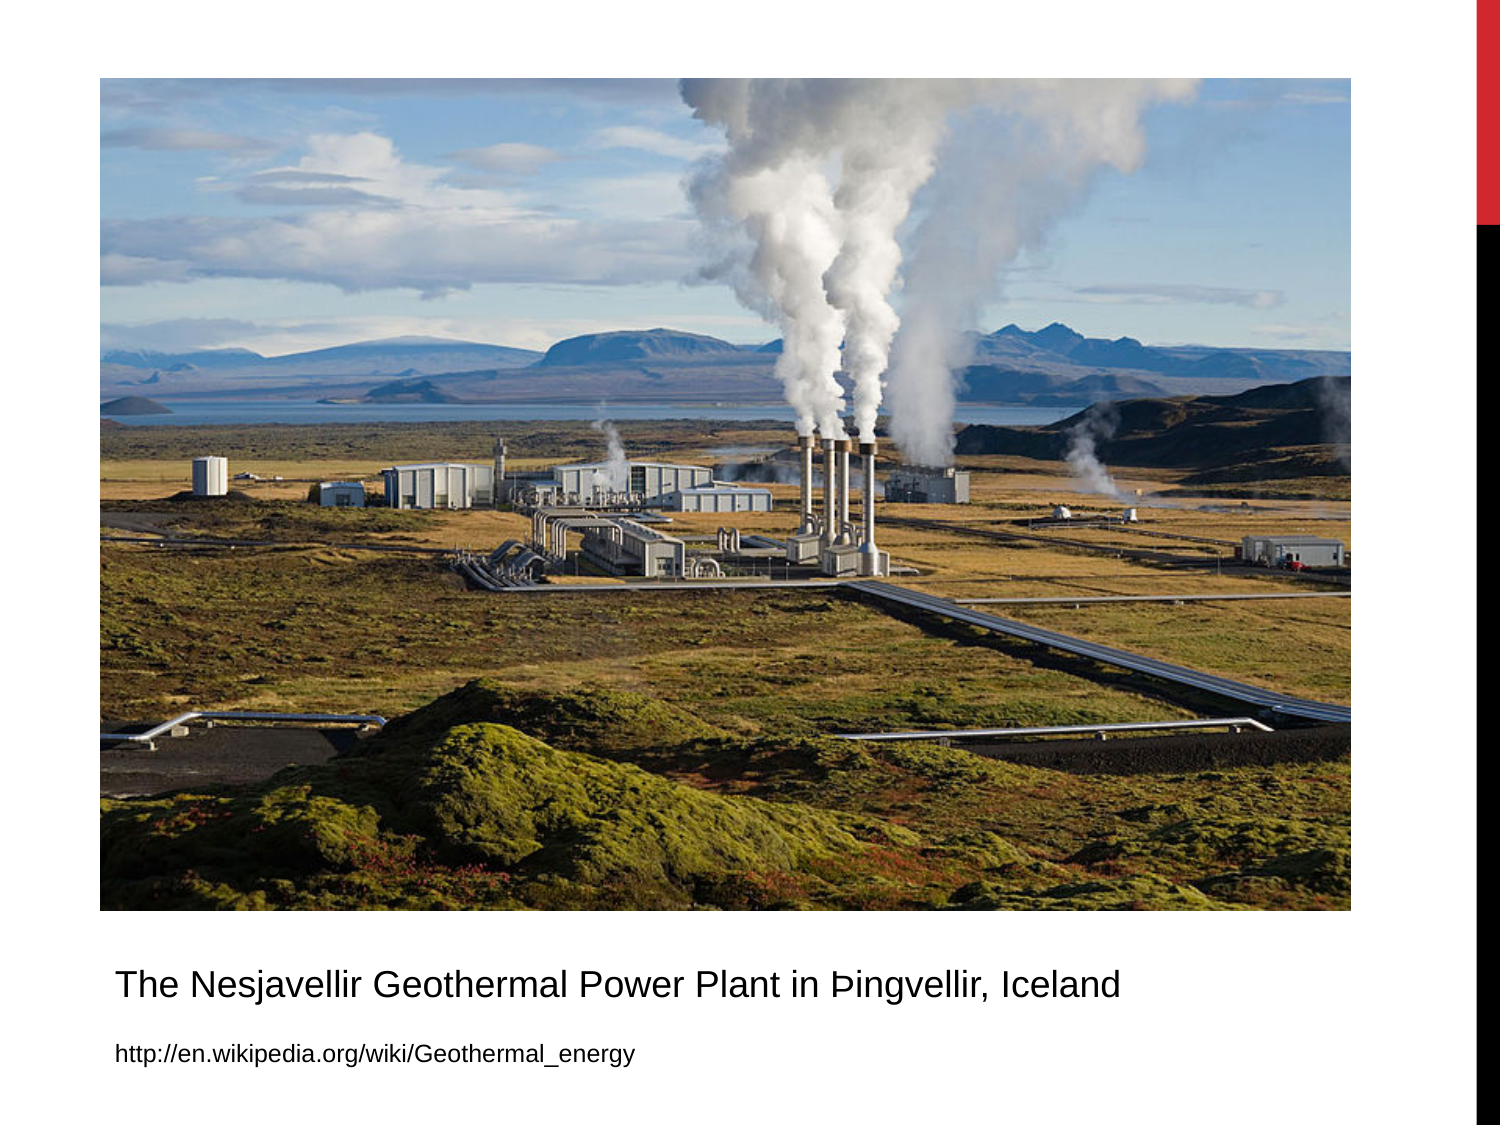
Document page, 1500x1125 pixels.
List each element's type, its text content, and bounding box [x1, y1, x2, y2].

picture [99, 77, 1351, 912]
text_box The Nesjavellir Geothermal Power Plant in Þingvellir, Iceland [100, 952, 1341, 1012]
text_box http://en.wikipedia.org/wiki/Geothermal_energy [100, 1030, 854, 1076]
